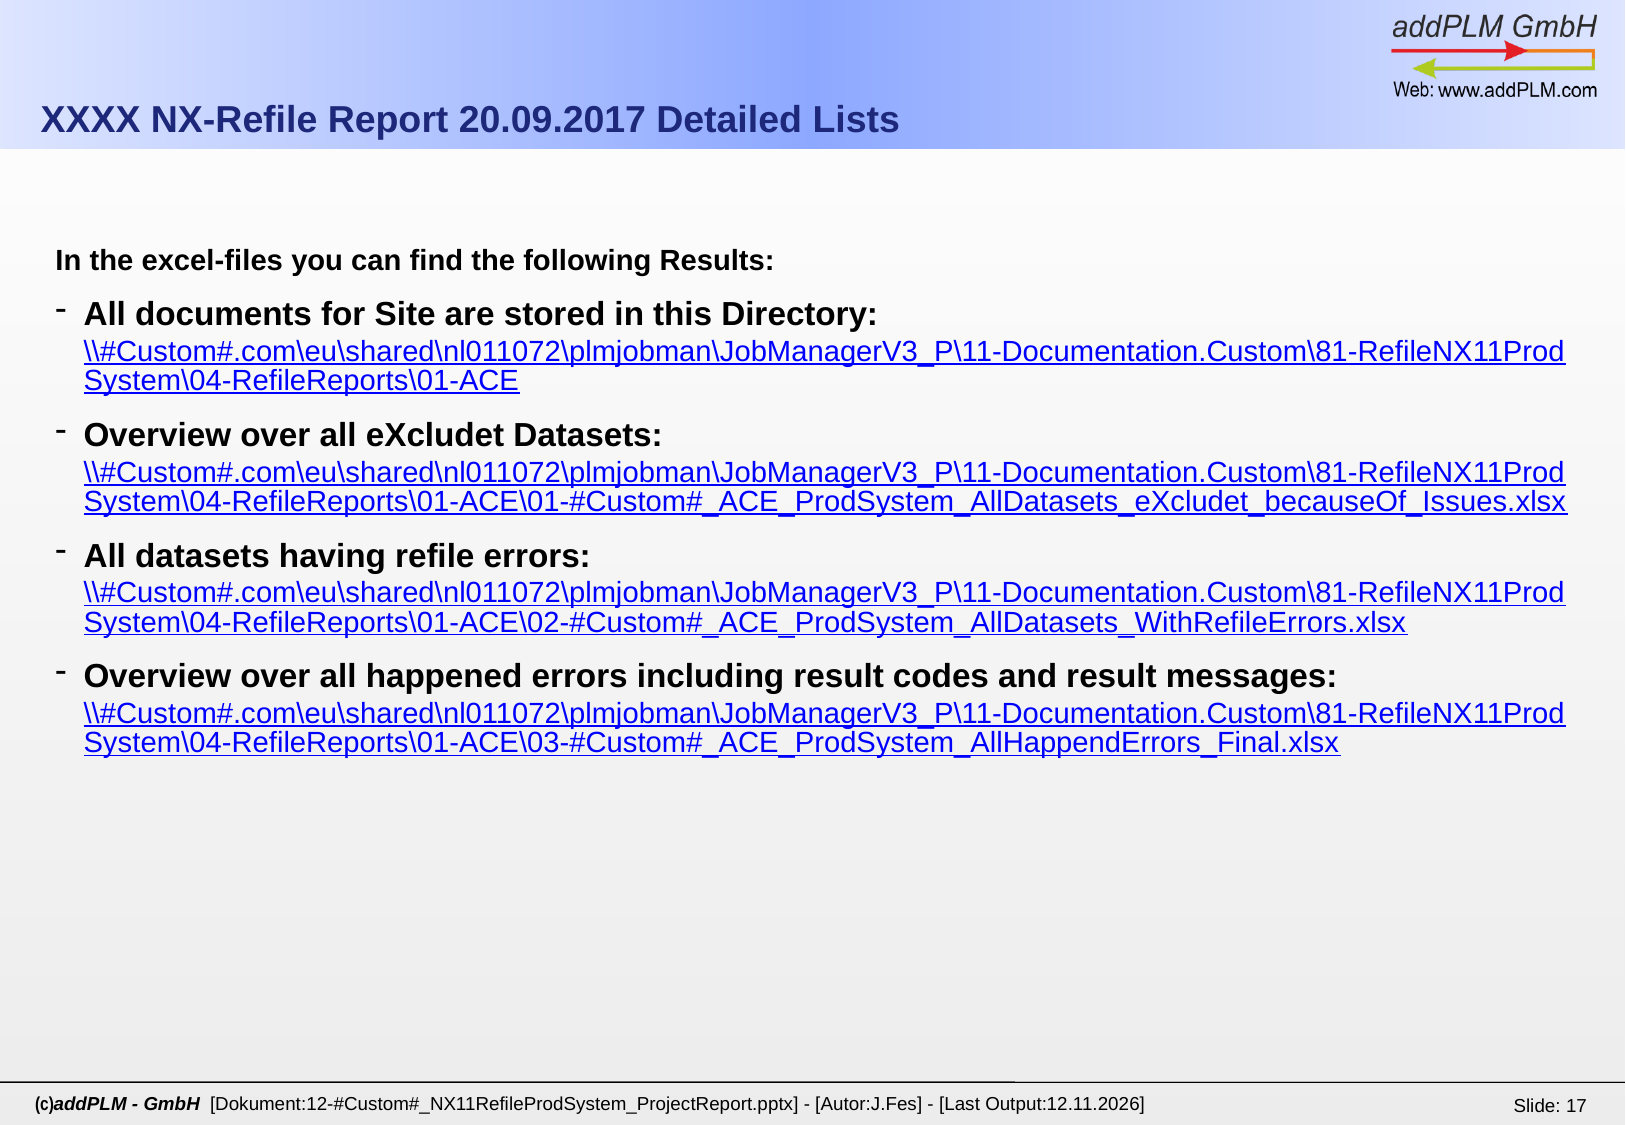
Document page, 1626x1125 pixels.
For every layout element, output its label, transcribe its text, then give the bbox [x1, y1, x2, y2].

text_box In the excel-files you can find the following Results: All documents for Site are stored in this Directory: \\#Custom#.com\eu\shared\nl011072\plmjobman\JobManagerV3_P\11-Documentation.Custom\81-RefileNX11ProdSystem\04-RefileReports\01-ACE Overview over all eXcludet Datasets: \\#Custom#.com\eu\shared\nl011072\plmjobman\JobManagerV3_P\11-Documentation.Custom\81-RefileNX11ProdSystem\04-RefileReports\01-ACE\01-#Custom#_ACE_ProdSystem_AllDatasets_eXcludet_becauseOf_Issues.xlsx All datasets having refile errors: \\#Custom#.com\eu\shared\nl011072\plmjobman\JobManagerV3_P\11-Documentation.Custom\81-RefileNX11ProdSystem\04-RefileReports\01-ACE\02-#Custom#_ACE_ProdSystem_AllDatasets_WithRefileErrors.xlsx Overview over all happened errors including result codes and result messages: \\#Custom#.com\eu\shared\nl011072\plmjobman\JobManagerV3_P\11-Documentation.Custom\81-RefileNX11ProdSystem\04-RefileReports\01-ACE\03-#Custom#_ACE_ProdSystem_AllHappendErrors_Final.xlsx [40, 233, 1594, 650]
picture [1391, 14, 1597, 97]
title XXXX NX-Refile Report 20.09.2017 Detailed Lists [40, 67, 1582, 141]
